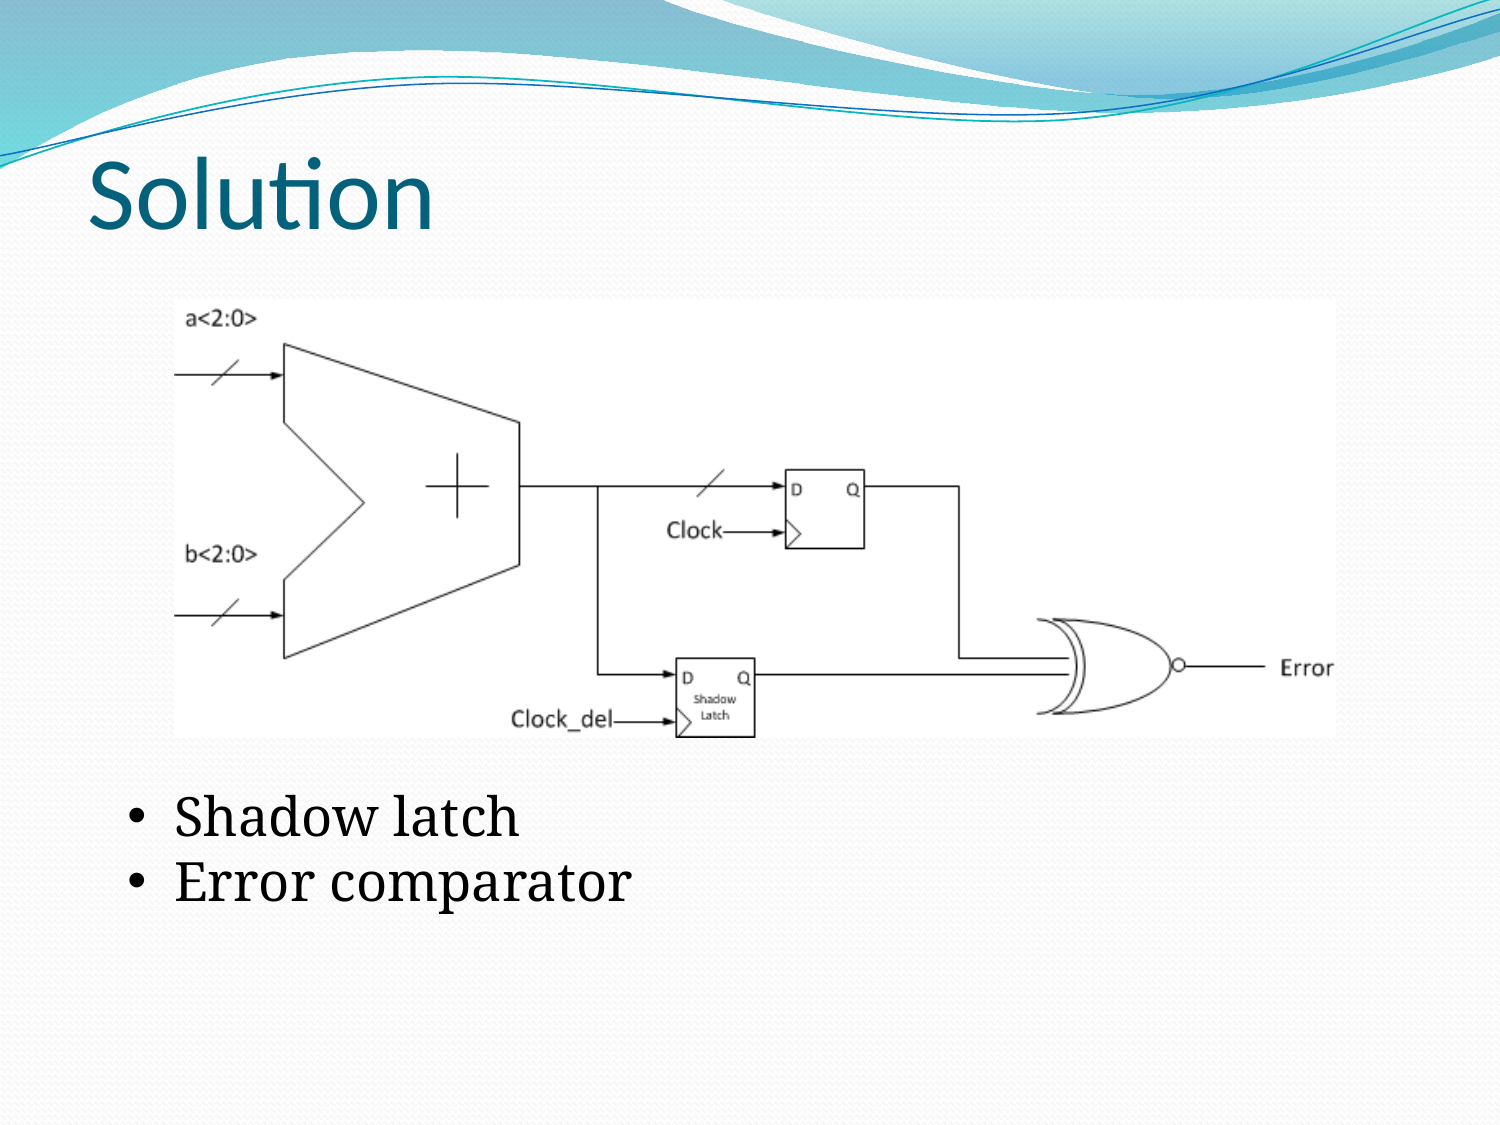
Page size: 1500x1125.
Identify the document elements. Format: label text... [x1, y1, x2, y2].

text_box Shadow latch Error comparator [112, 774, 1450, 920]
picture [174, 299, 1336, 738]
title Solution [87, 62, 1438, 250]
